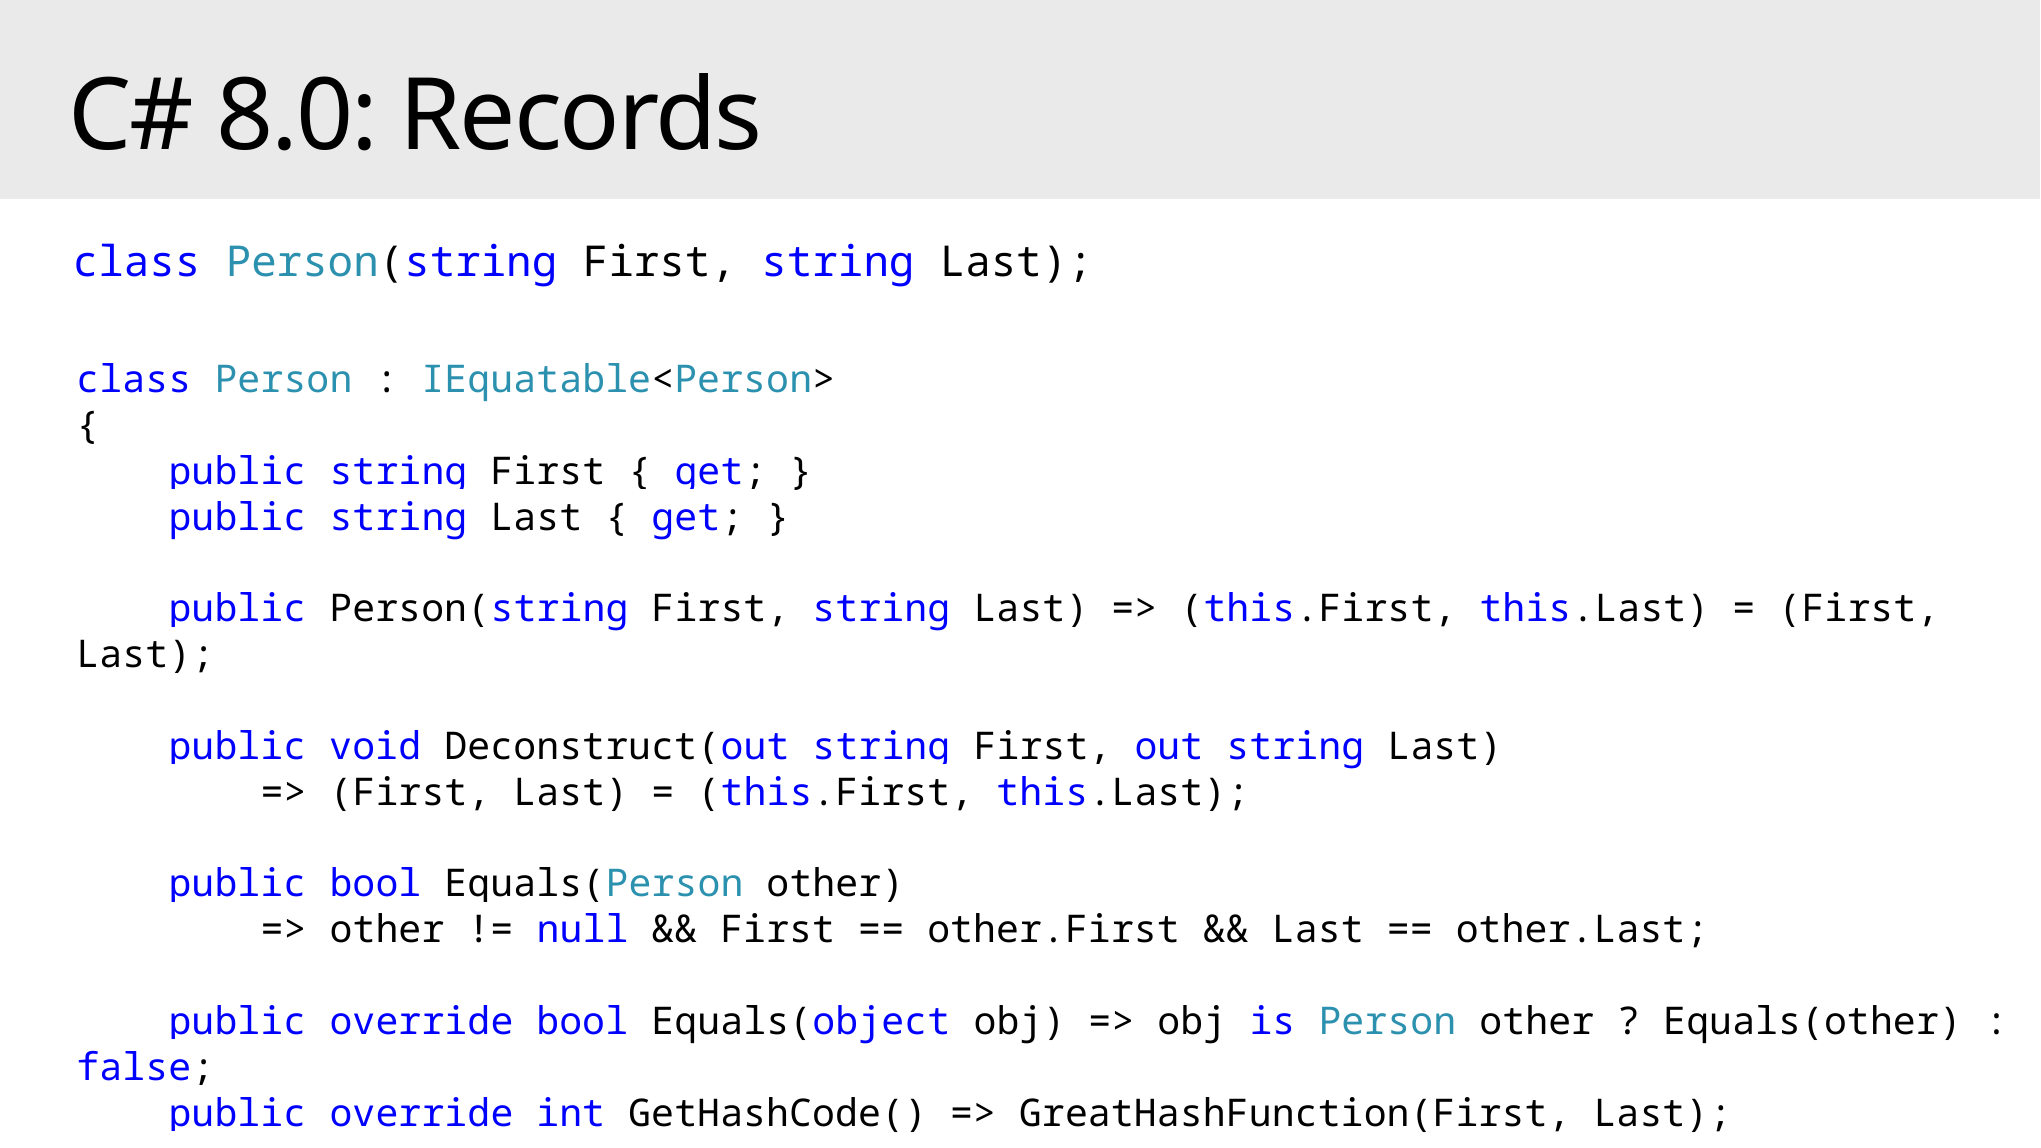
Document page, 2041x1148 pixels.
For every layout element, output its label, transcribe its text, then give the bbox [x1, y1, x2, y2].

text_box class Person(string First, string Last); [57, 236, 2007, 586]
title C# 8.0: Records [45, 48, 1996, 199]
list class Person : IEquatable<Person> { public string First { get; } public string Last { get; } public Person(string First, string Last) => (this.First, this.Last) = (First, Last); public void Deconstruct(out string First, out string Last) => (First, Last) = (this.First, this.Last); public bool Equals(Person other) => other != null && First == other.First && Last == other.Last; public override bool Equals(object obj) => obj is Person other ? Equals(other) : false; public override int GetHashCode() => GreatHashFunction(First, Last); … } [52, 348, 2041, 809]
